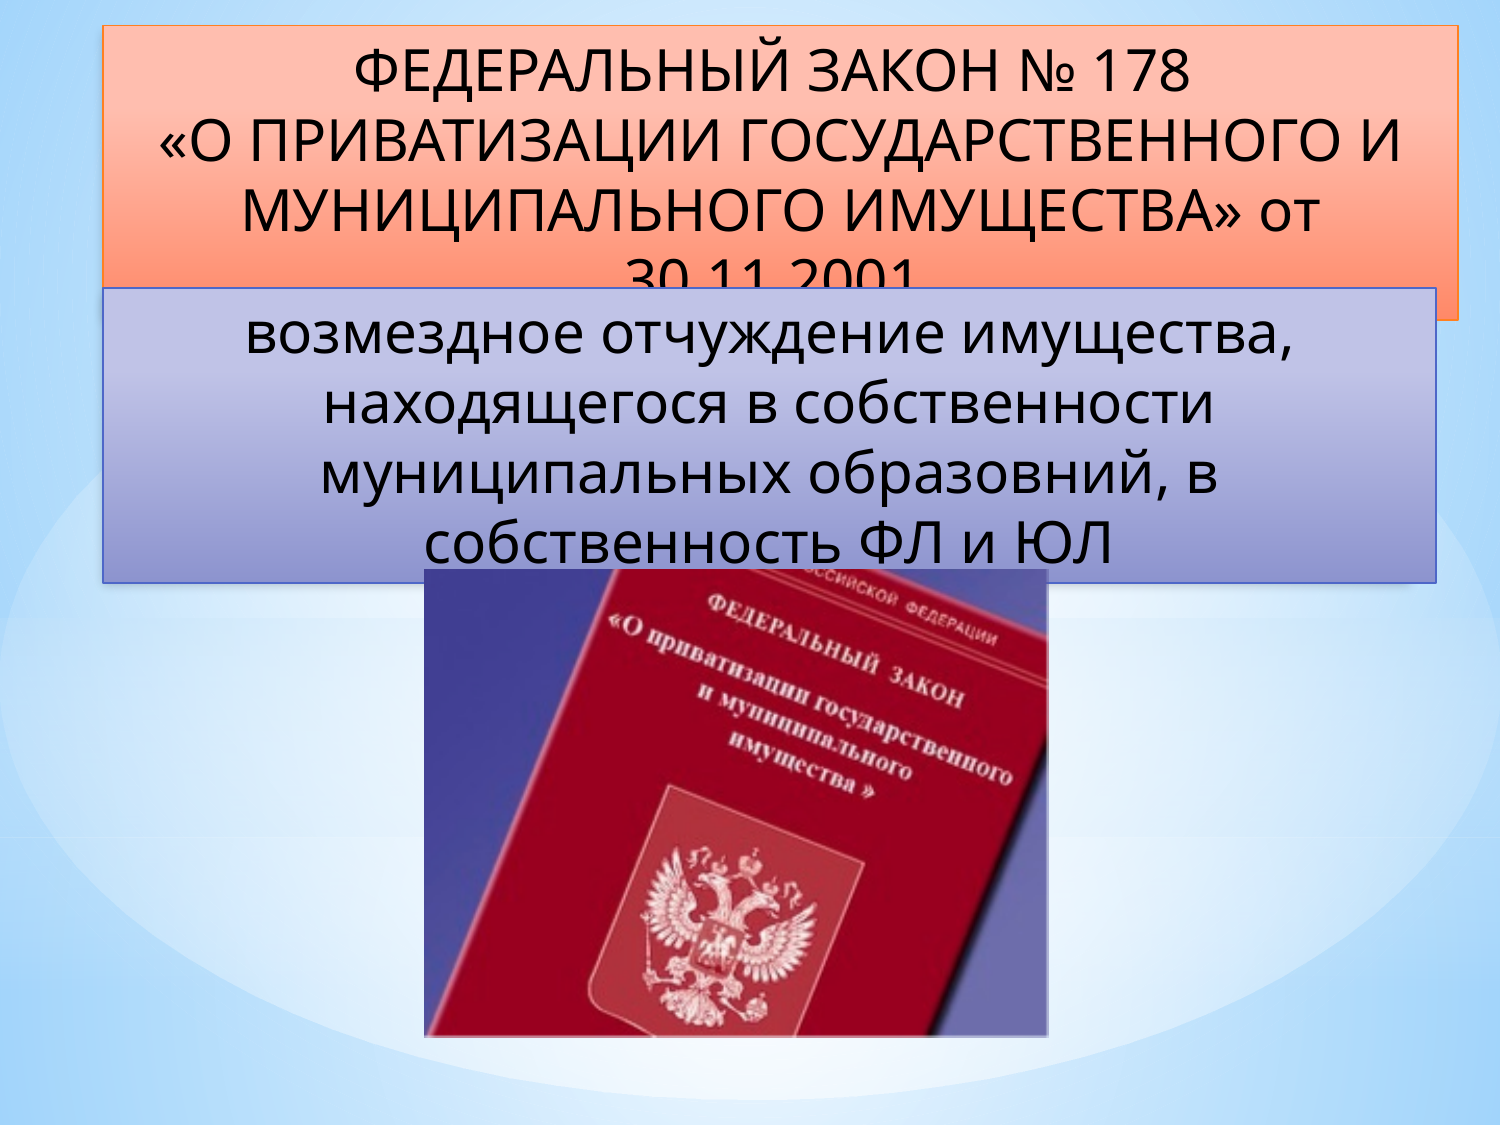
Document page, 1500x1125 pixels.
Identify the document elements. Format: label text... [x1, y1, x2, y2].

text_box ФЕДЕРАЛЬНЫЙ ЗАКОН № 178 «О ПРИВАТИЗАЦИИ ГОСУДАРСТВЕННОГО И МУНИЦИПАЛЬНОГО ИМУЩЕСТВА» от 30.11.2001 [102, 25, 1459, 321]
text_box возмездное отчуждение имущества, находящегося в собственности муниципальных образовний, в собственность ФЛ и ЮЛ [102, 287, 1437, 584]
picture [423, 568, 1050, 1039]
